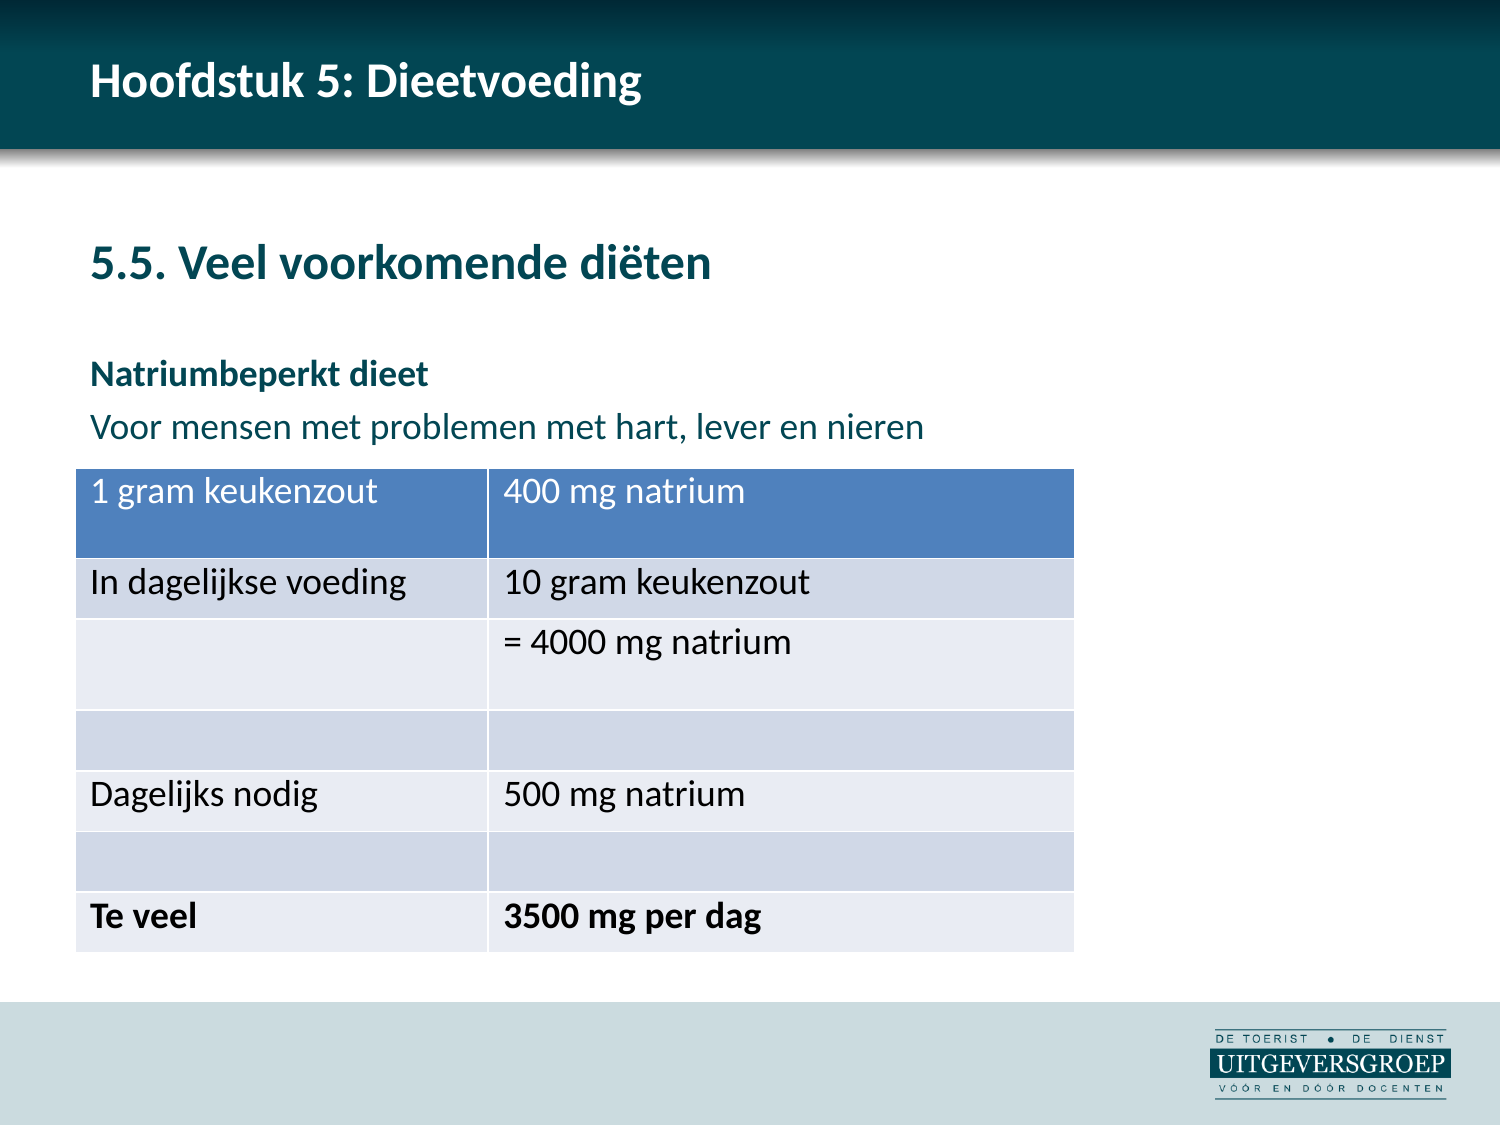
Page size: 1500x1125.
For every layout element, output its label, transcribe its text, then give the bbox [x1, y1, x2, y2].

table_cell [76, 620, 487, 709]
table_cell [76, 711, 487, 770]
table_cell 500 mg natrium [489, 772, 1074, 831]
table_cell 10 gram keukenzout [489, 559, 1074, 618]
table_cell [76, 832, 487, 891]
table_header 400 mg natrium [489, 469, 1074, 558]
table_header 1 gram keukenzout [76, 469, 487, 558]
table_cell Dagelijks nodig [76, 772, 487, 831]
table_cell Te veel [76, 893, 487, 952]
picture [1210, 1021, 1451, 1106]
table_cell = 4000 mg natrium [489, 620, 1074, 709]
table_cell [489, 711, 1074, 770]
table_cell 3500 mg per dag [489, 893, 1074, 952]
list 5.5. Veel voorkomende diëten Natriumbeperkt dieet Voor mensen met problemen met hart, lever en nieren [75, 221, 1425, 965]
table_cell In dagelijkse voeding [76, 559, 487, 618]
title Hoofdstuk 5: Dieetvoeding [75, 0, 1425, 172]
table_cell [489, 832, 1074, 891]
